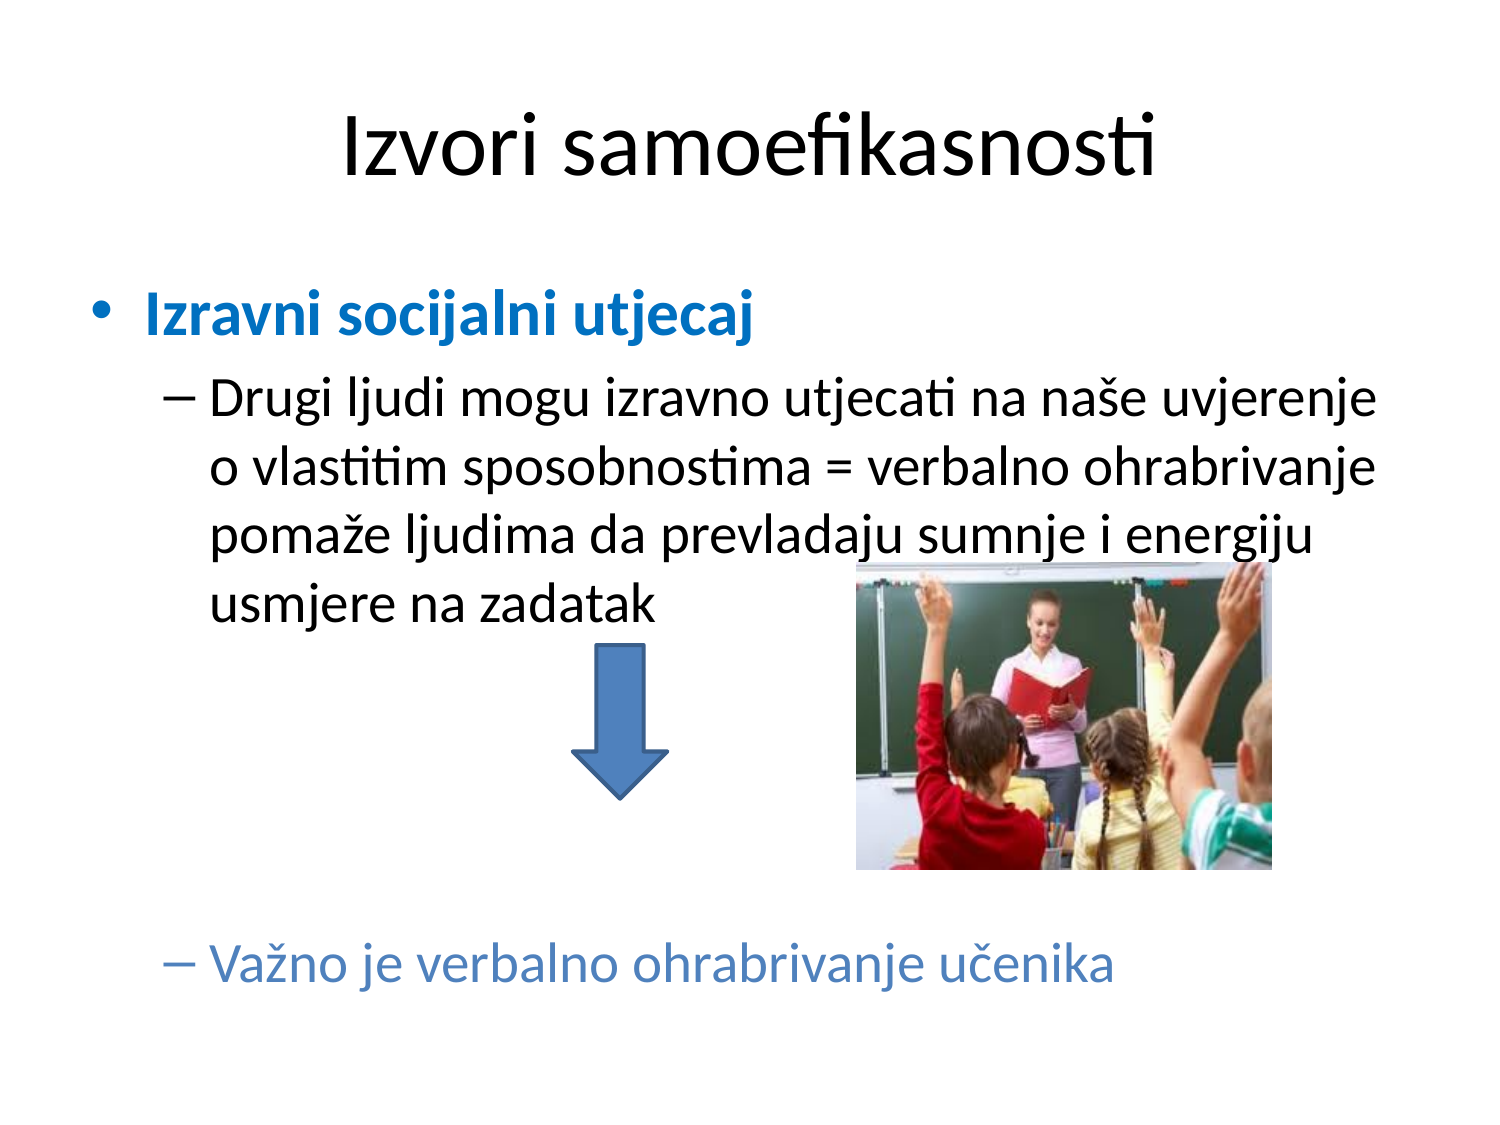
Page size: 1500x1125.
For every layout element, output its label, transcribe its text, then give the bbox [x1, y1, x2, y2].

list Izravni socijalni utjecaj Drugi ljudi mogu izravno utjecati na naše uvjerenje o vlastitim sposobnostima = verbalno ohrabrivanje pomaže ljudima da prevladaju sumnje i energiju usmjere na zadatak Važno je verbalno ohrabrivanje učenika [75, 262, 1425, 1005]
text_box [570, 643, 670, 801]
picture [856, 562, 1272, 870]
title Izvori samoefikasnosti [75, 45, 1425, 233]
